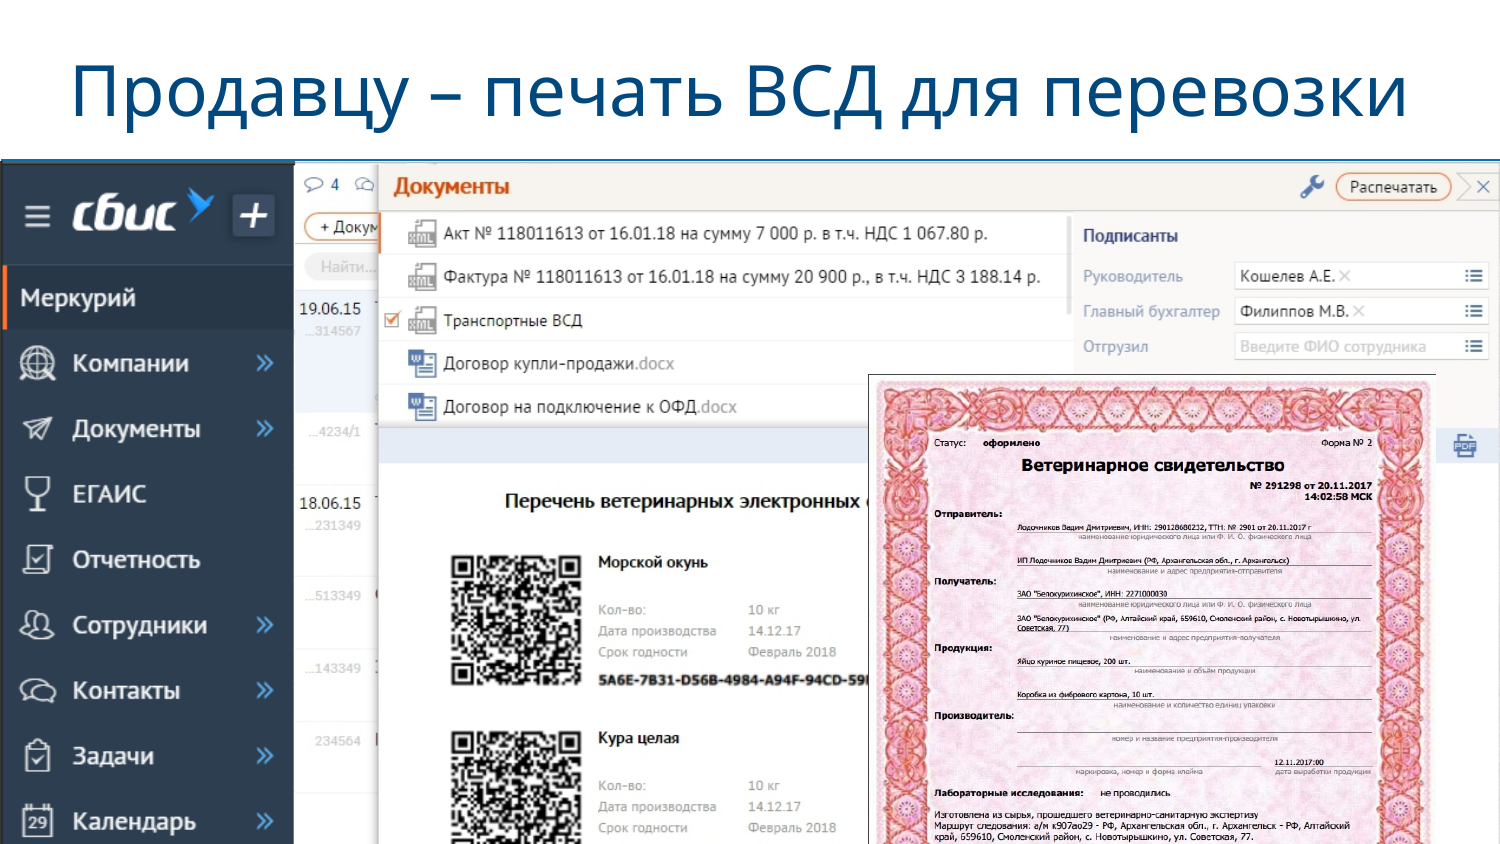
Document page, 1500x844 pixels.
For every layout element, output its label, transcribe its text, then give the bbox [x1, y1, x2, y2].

picture [0, 159, 1500, 844]
text_box [0, 49, 1500, 158]
text_box Продавцу – печать ВСД для перевозки [47, 29, 1453, 147]
